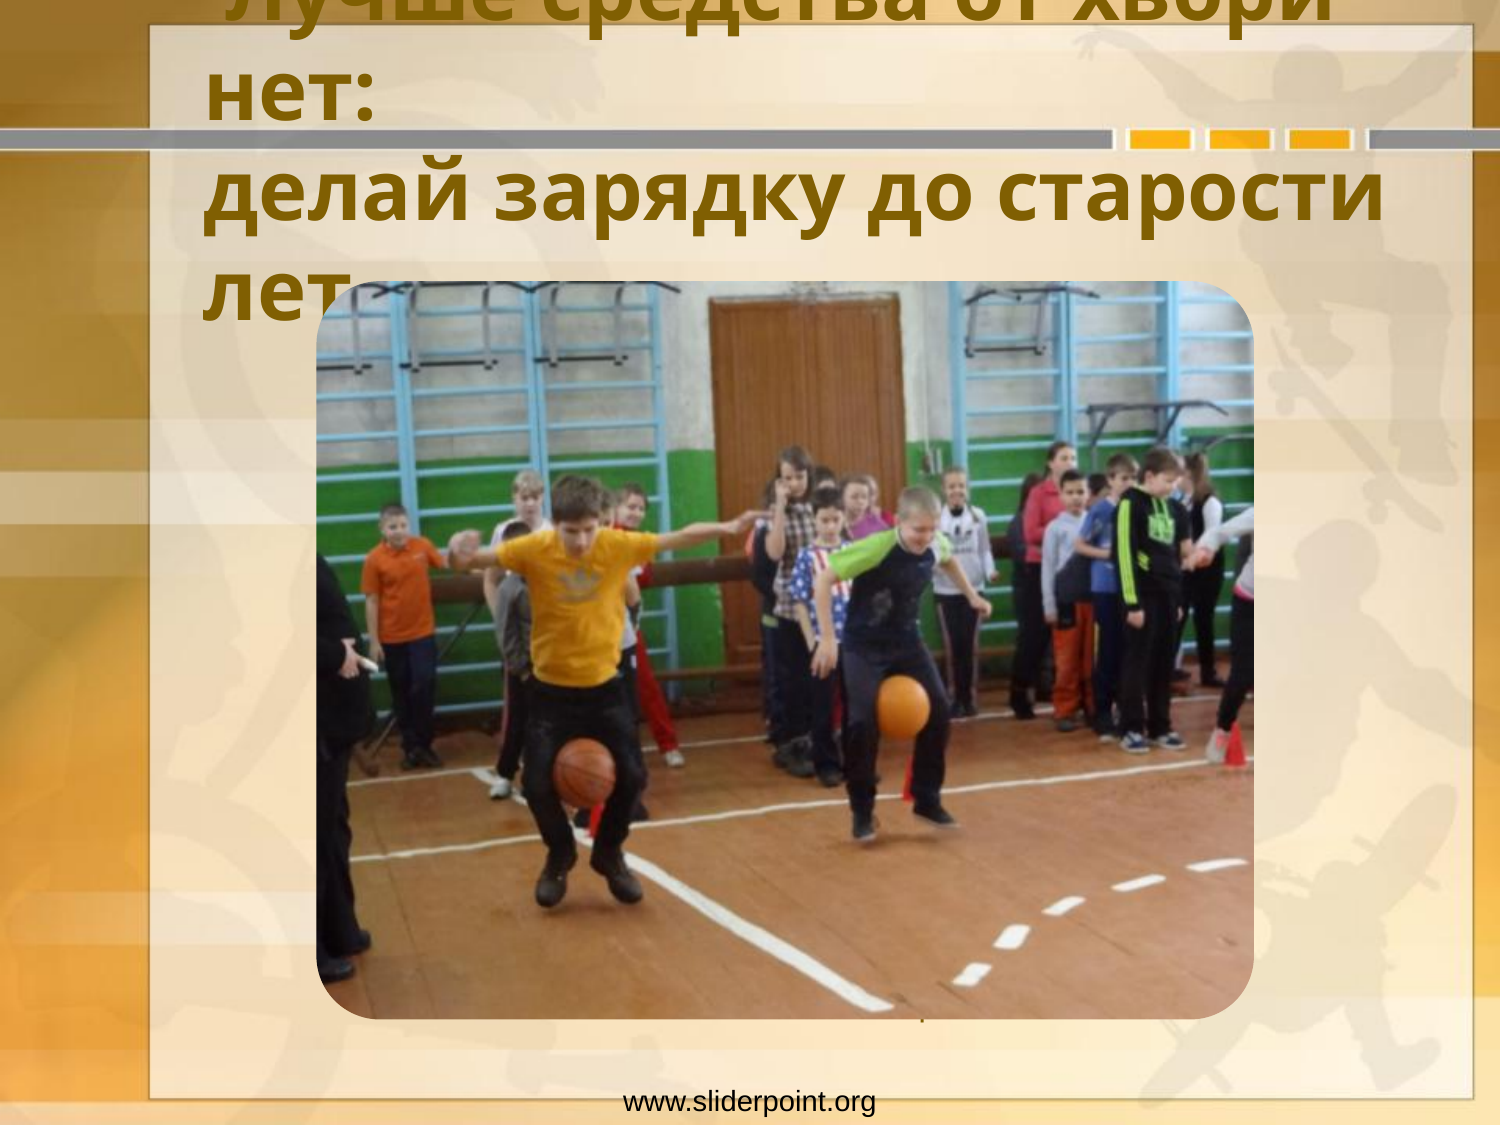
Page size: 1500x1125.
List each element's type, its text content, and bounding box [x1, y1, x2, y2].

title Лучше средства от хвори нет: делай зарядку до старости лет [188, 58, 1468, 317]
footer www.sliderpoint.org [512, 1074, 988, 1125]
picture [0, 0, 1500, 1125]
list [316, 280, 1255, 1020]
